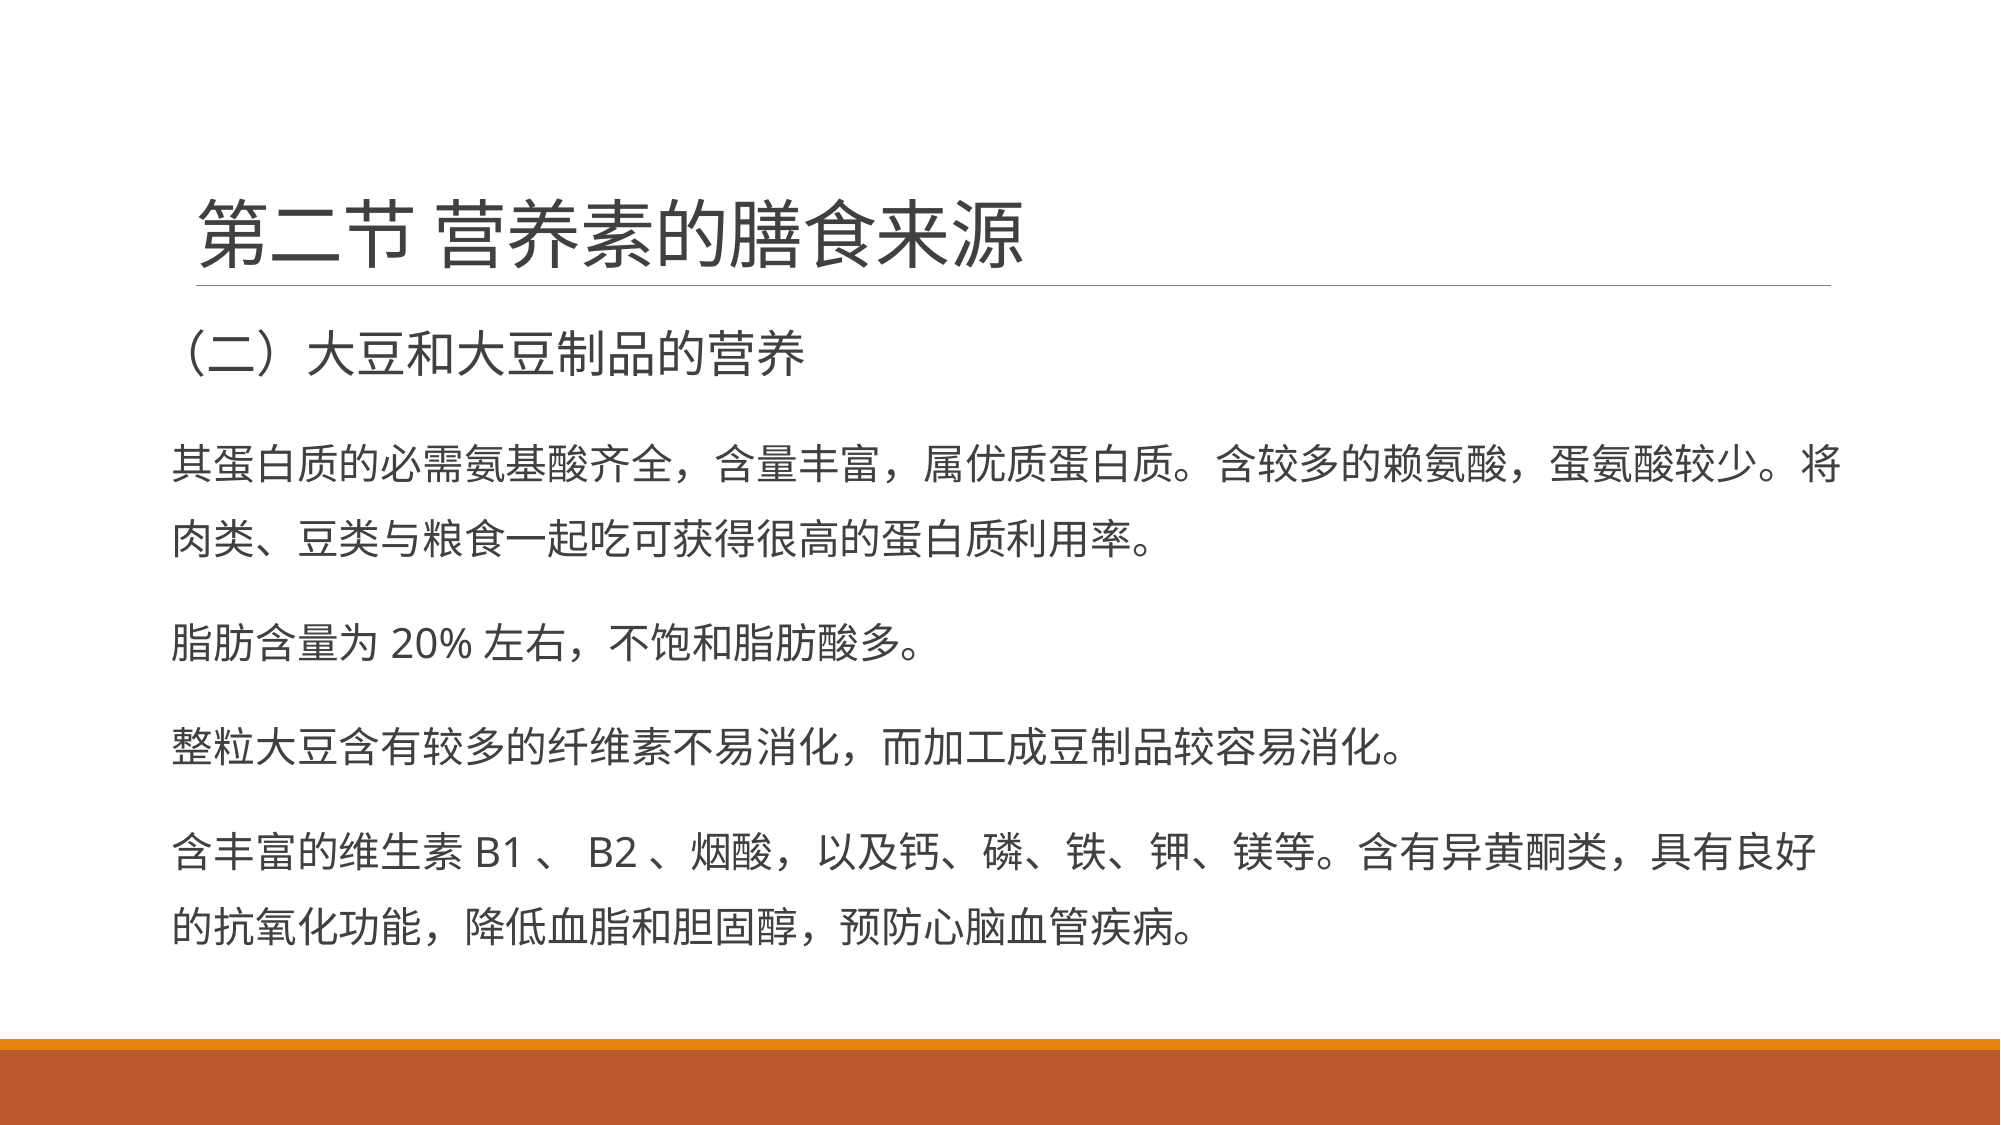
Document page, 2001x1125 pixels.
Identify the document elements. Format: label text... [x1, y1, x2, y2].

title 第二节 营养素的膳食来源 [180, 47, 1830, 285]
list （二）大豆和大豆制品的营养 其蛋白质的必需氨基酸齐全，含量丰富，属优质蛋白质。含较多的赖氨酸，蛋氨酸较少。将肉类、豆类与粮食一起吃可获得很高的蛋白质利用率。 脂肪含量为20%左右，不饱和脂肪酸多。 整粒大豆含有较多的纤维素不易消化，而加工成豆制品较容易消化。 含丰富的维生素B1、B2、烟酸，以及钙、磷、铁、钾、镁等。含有异黄酮类，具有良好的抗氧化功能，降低血脂和胆固醇，预防心脑血管疾病。 [156, 322, 1855, 966]
